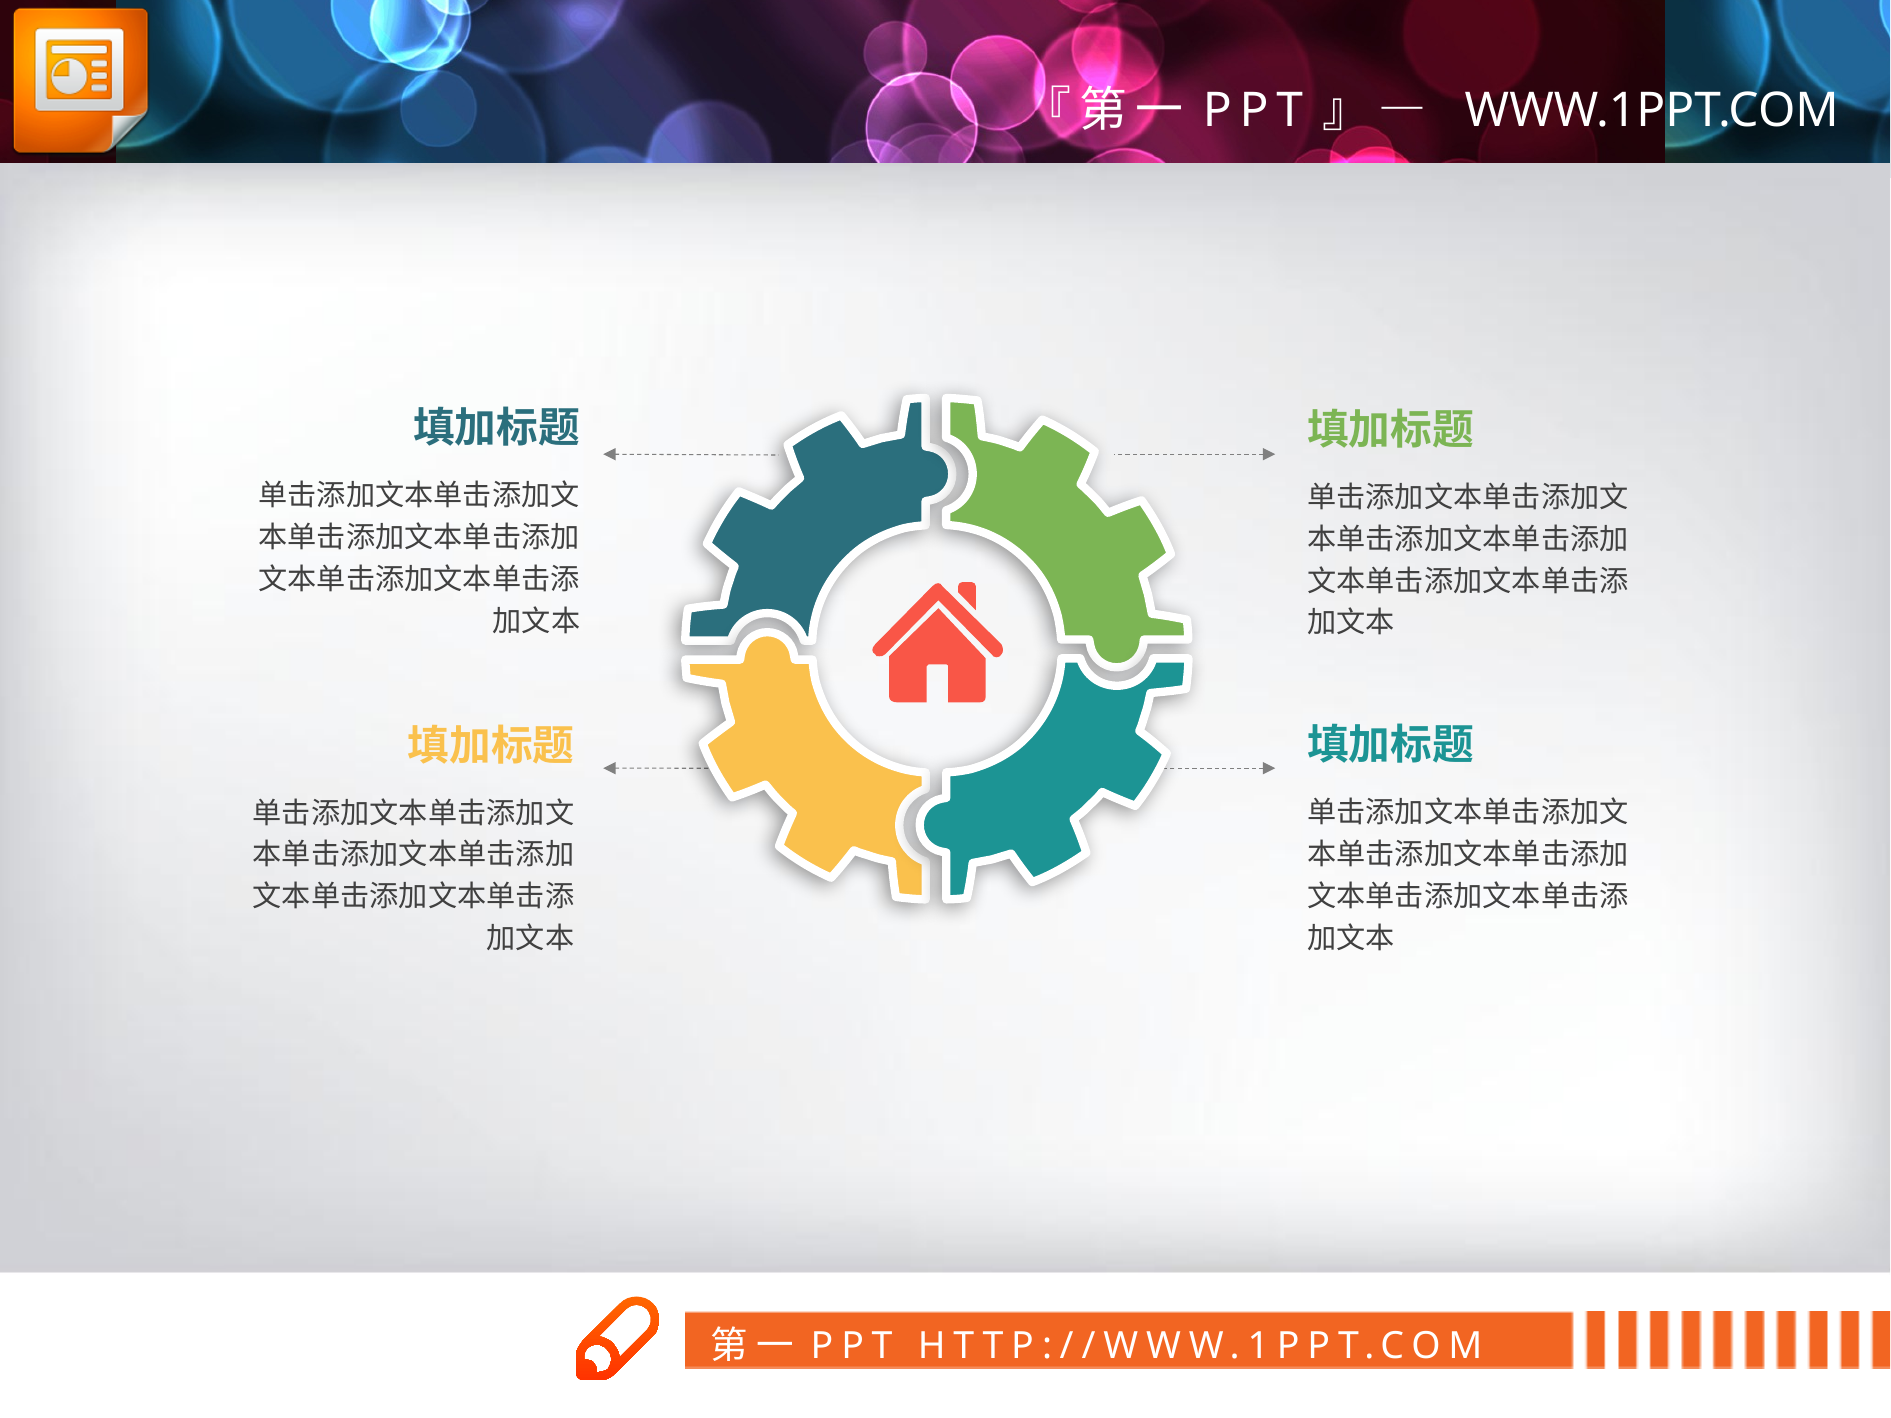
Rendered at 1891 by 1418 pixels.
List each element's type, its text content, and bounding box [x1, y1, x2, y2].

text_box 填加标题 单击添加文本单击添加文本单击添加文本单击添加文本单击添加文本单击添加文本 [230, 709, 594, 934]
text_box [889, 608, 986, 703]
text_box [1257, 761, 1276, 775]
picture [685, 1311, 1891, 1369]
text_box [958, 582, 976, 611]
text_box [872, 583, 1003, 658]
text_box [685, 397, 952, 641]
text_box [603, 761, 621, 775]
text_box 填加标题 单击添加文本单击添加文本单击添加文本单击添加文本单击添加文本单击添加文本 [1288, 708, 1651, 933]
text_box [1257, 447, 1276, 461]
text_box [946, 397, 1189, 668]
text_box [685, 632, 926, 900]
text_box [603, 448, 621, 461]
picture [0, 0, 1891, 1275]
text_box 填加标题 单击添加文本单击添加文本单击添加文本单击添加文本单击添加文本单击添加文本 [236, 391, 599, 616]
text_box 填加标题 单击添加文本单击添加文本单击添加文本单击添加文本单击添加文本单击添加文本 [1288, 393, 1651, 618]
text_box [919, 658, 1189, 900]
